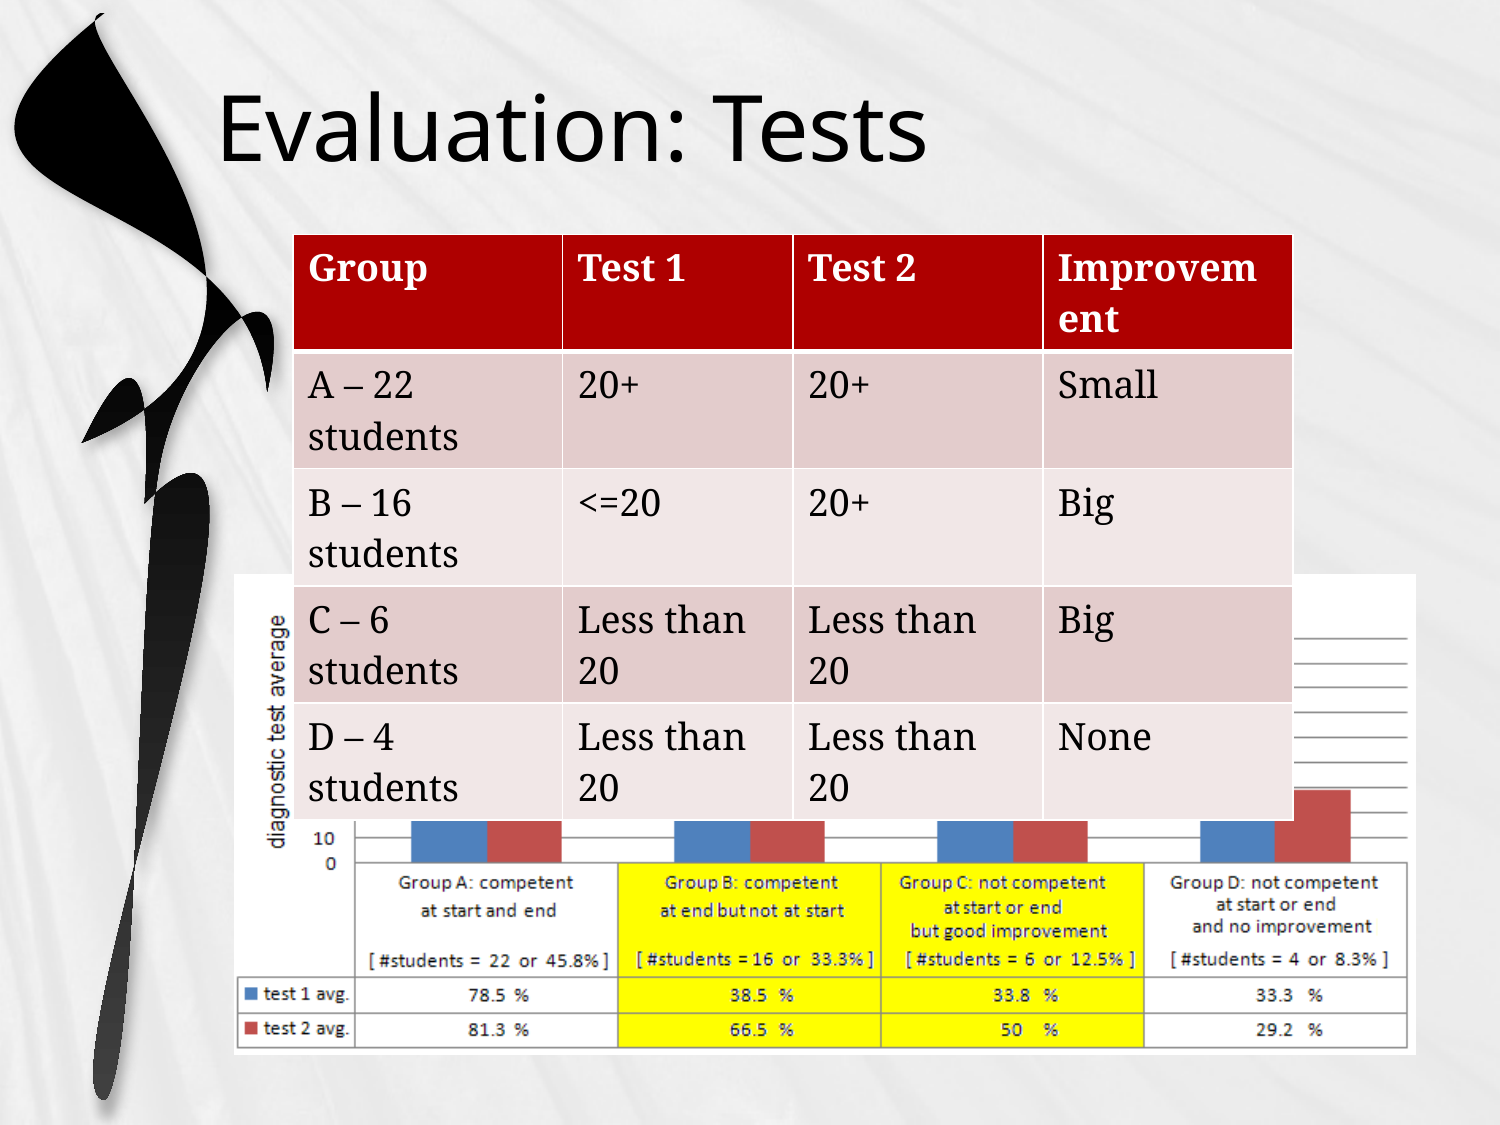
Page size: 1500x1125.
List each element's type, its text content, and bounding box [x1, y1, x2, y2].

table_cell Small [1044, 354, 1292, 468]
table_header Group [294, 235, 562, 349]
table_cell 20+ [563, 354, 792, 468]
table_header Improvement [1044, 235, 1292, 349]
table_cell Big [1044, 469, 1292, 568]
table_cell <=20 [563, 469, 792, 568]
picture [234, 574, 1416, 1055]
table_cell 20+ [794, 354, 1042, 468]
table_cell 20+ [794, 469, 1042, 568]
table_header Test 1 [563, 235, 792, 349]
table_cell A – 22 students [294, 354, 562, 468]
title Evaluation: Tests [200, 12, 1317, 238]
table_cell B – 16 students [294, 469, 562, 568]
table_header Test 2 [794, 235, 1042, 349]
